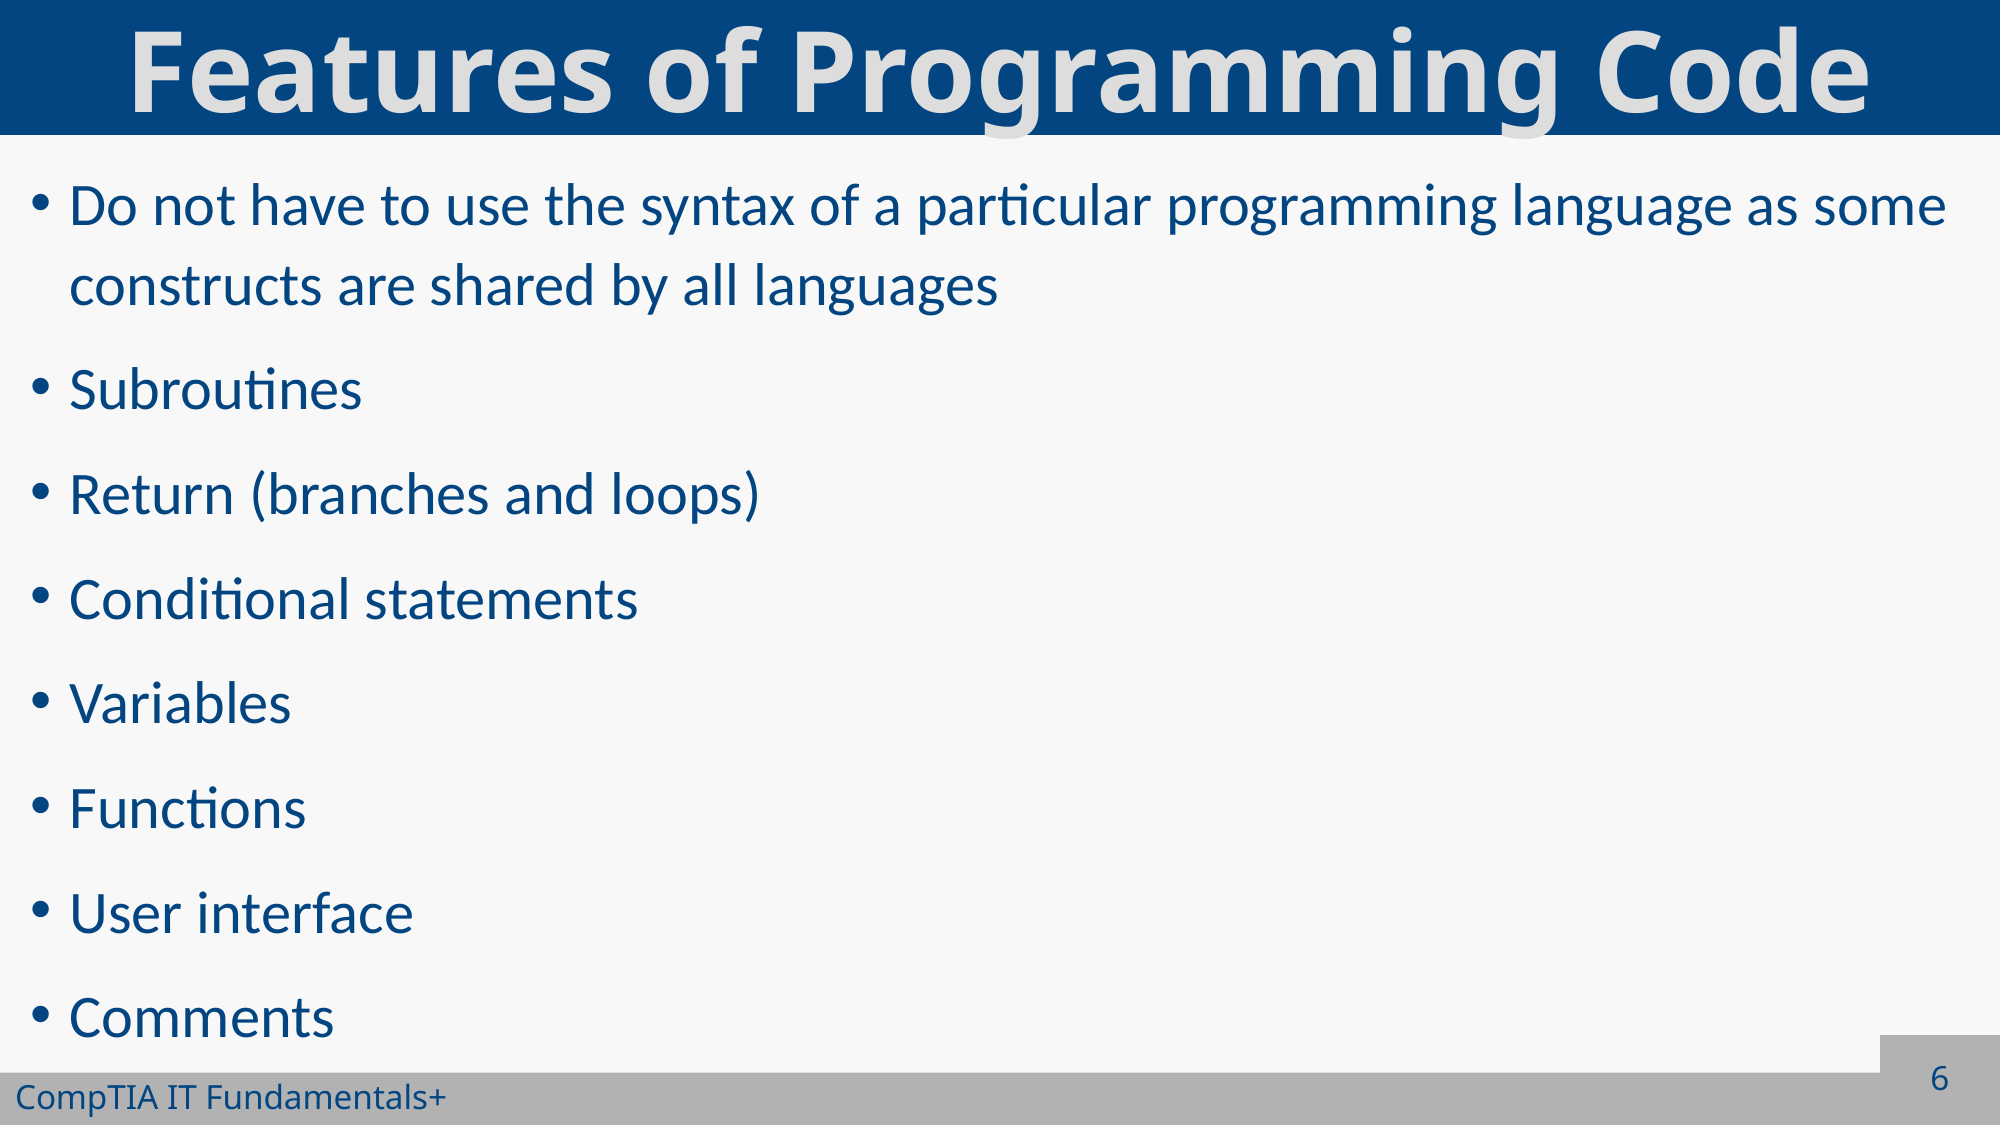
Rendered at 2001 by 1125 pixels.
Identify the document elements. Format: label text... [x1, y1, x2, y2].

list Do not have to use the syntax of a particular programming language as some constructs are shared by all languages Subroutines Return (branches and loops) Conditional statements Variables Functions User interface Comments [15, 149, 1980, 1065]
footer CompTIA IT Fundamentals+ [0, 1072, 1880, 1125]
slide_number 6 [1880, 1035, 2000, 1125]
title Features of Programming Code [0, 0, 2000, 135]
